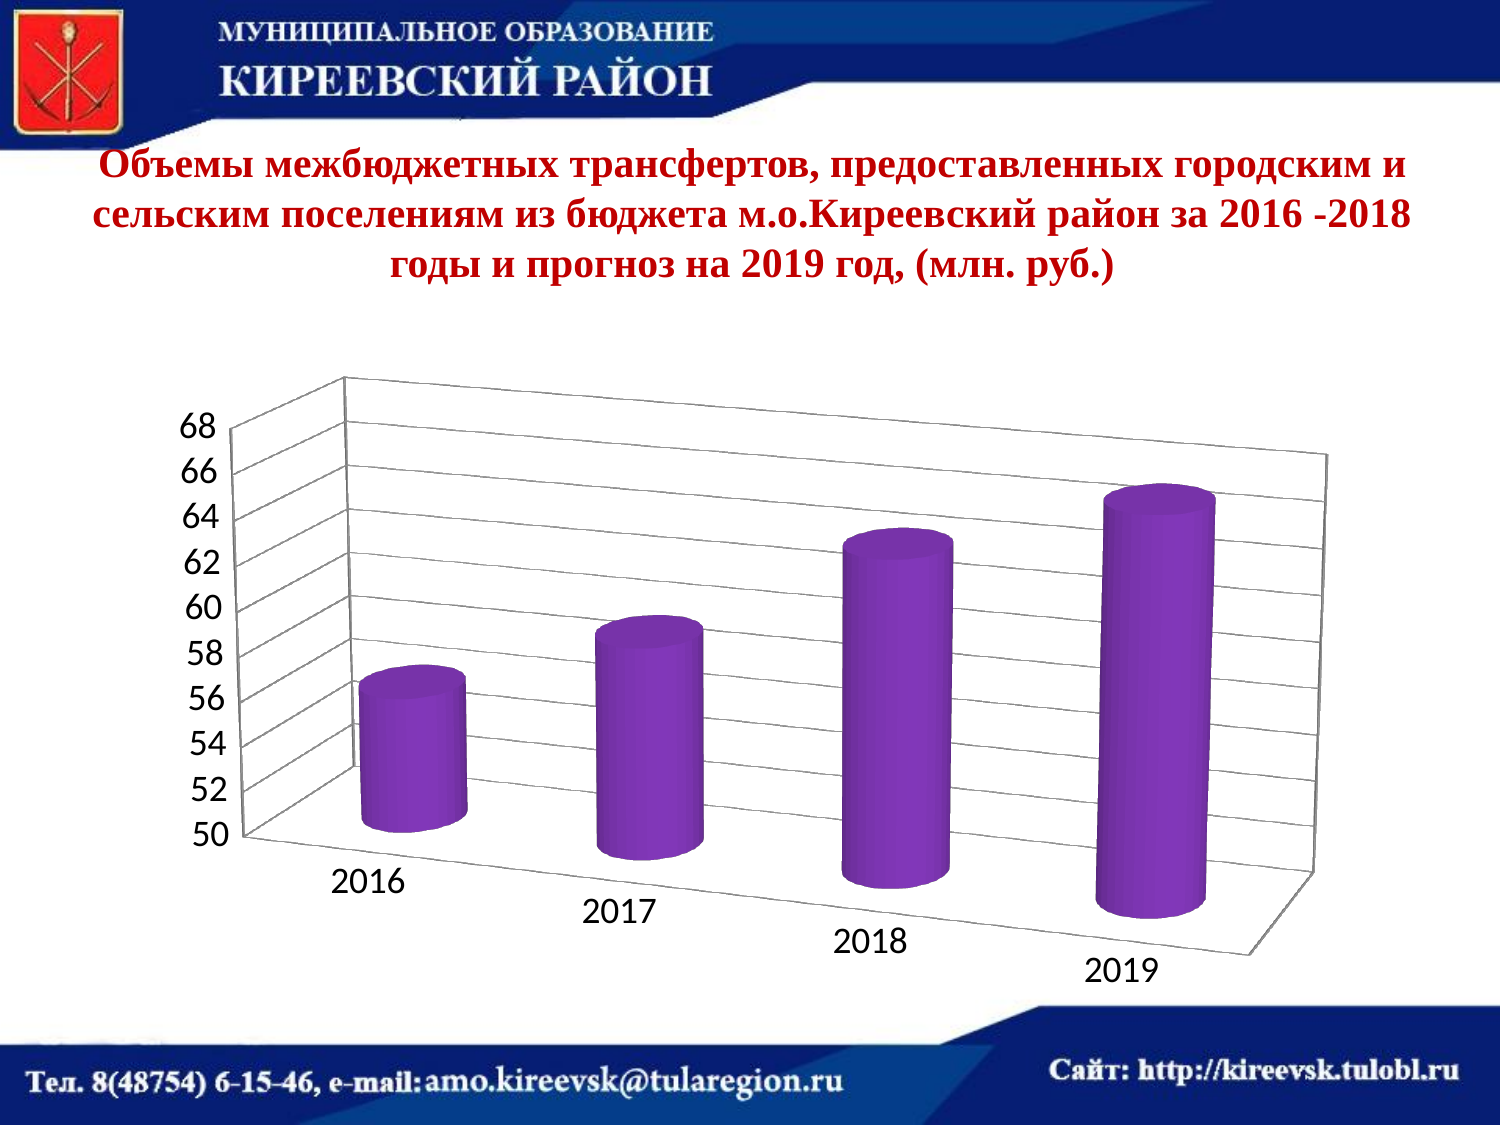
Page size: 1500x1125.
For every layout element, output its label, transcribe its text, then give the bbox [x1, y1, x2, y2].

picture [0, 0, 1500, 1125]
title Объемы межбюджетных трансфертов, предоставленных городским и сельским поселениям из бюджета м.о.Киреевский район за 2016 -2018 годы и прогноз на 2019 год, (млн. руб.) [75, 140, 1430, 282]
chart [81, 362, 1426, 1006]
